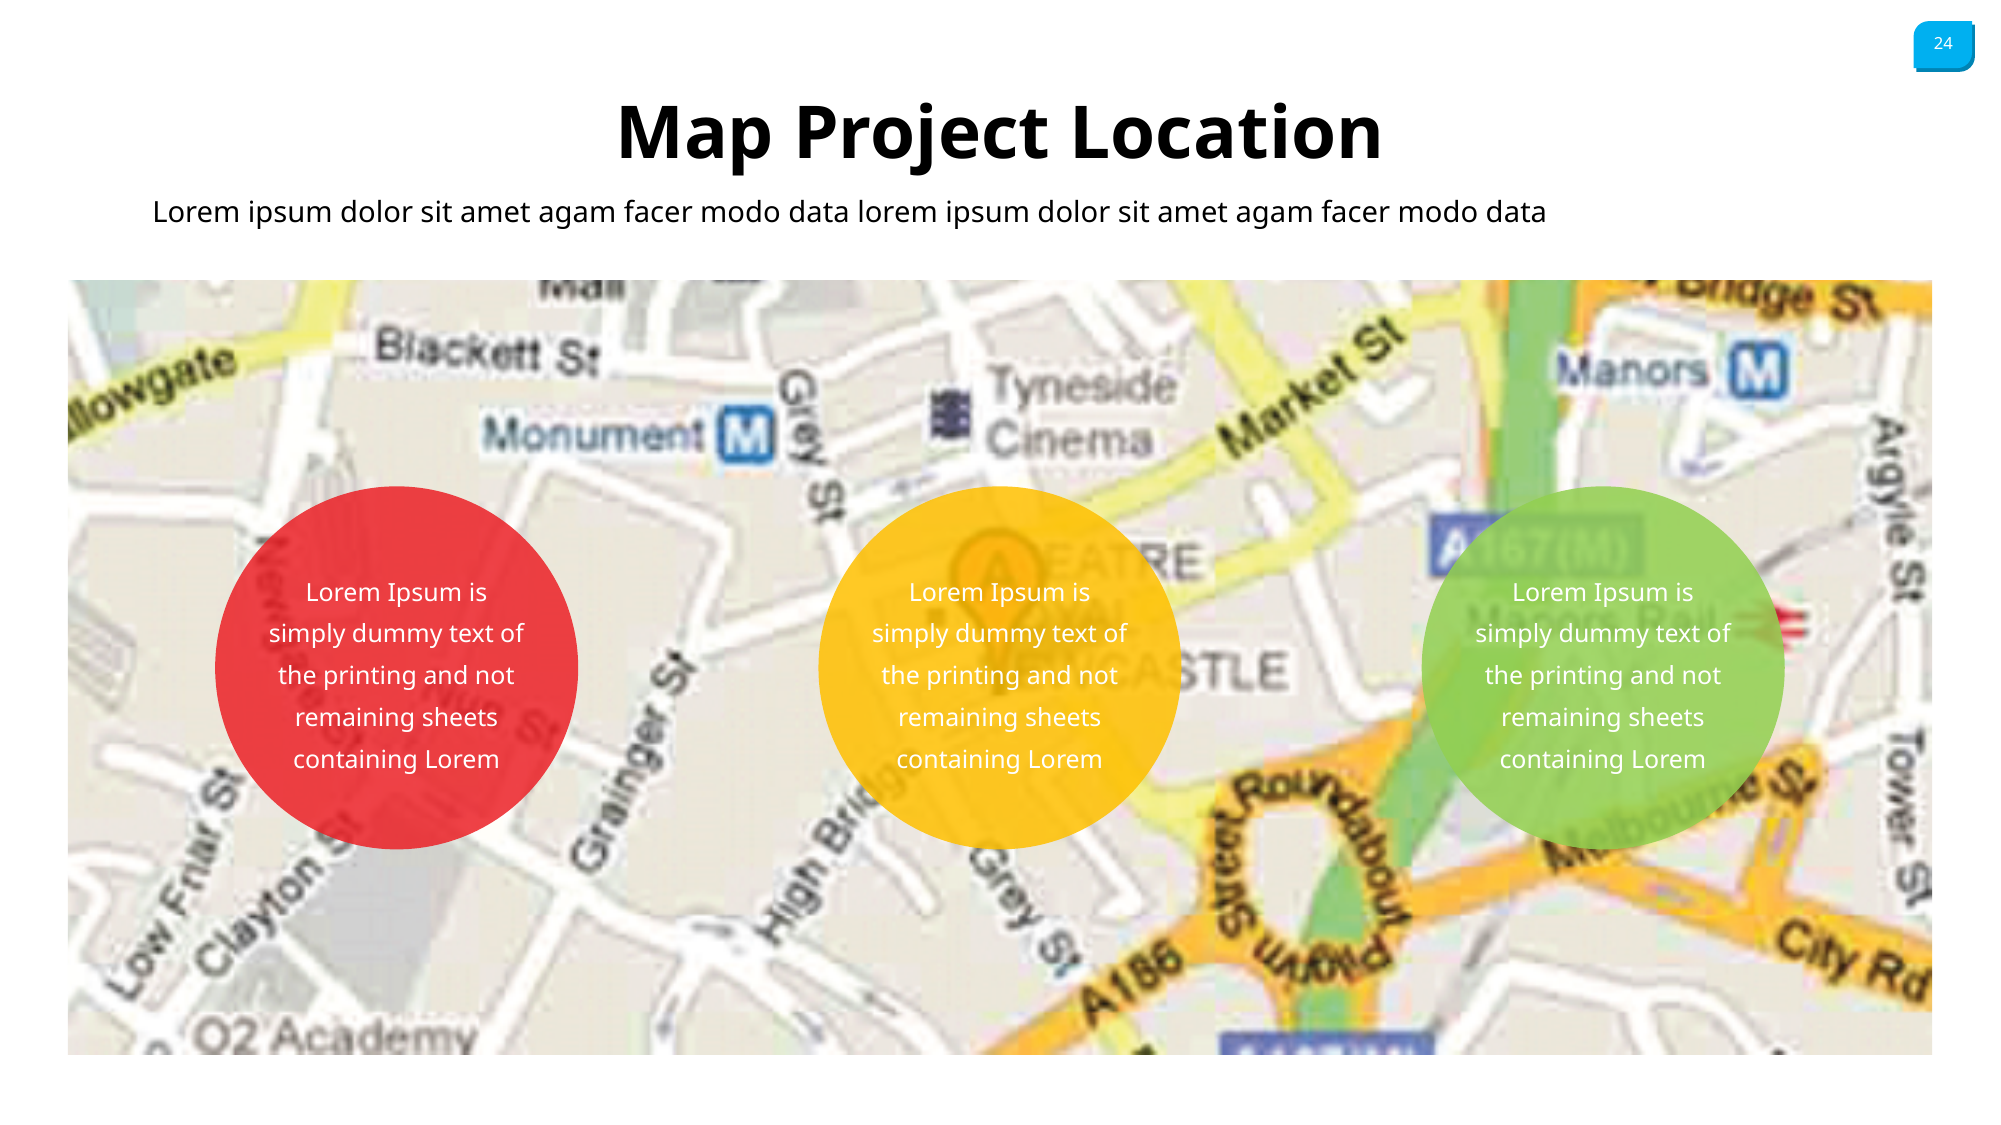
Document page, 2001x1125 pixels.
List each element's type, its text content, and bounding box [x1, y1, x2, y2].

title Map Project Location [137, 78, 1863, 186]
picture [67, 280, 1933, 1055]
subtitle Lorem ipsum dolor sit amet agam facer modo data lorem ipsum dolor sit amet agam facer modo data [137, 186, 1863, 227]
